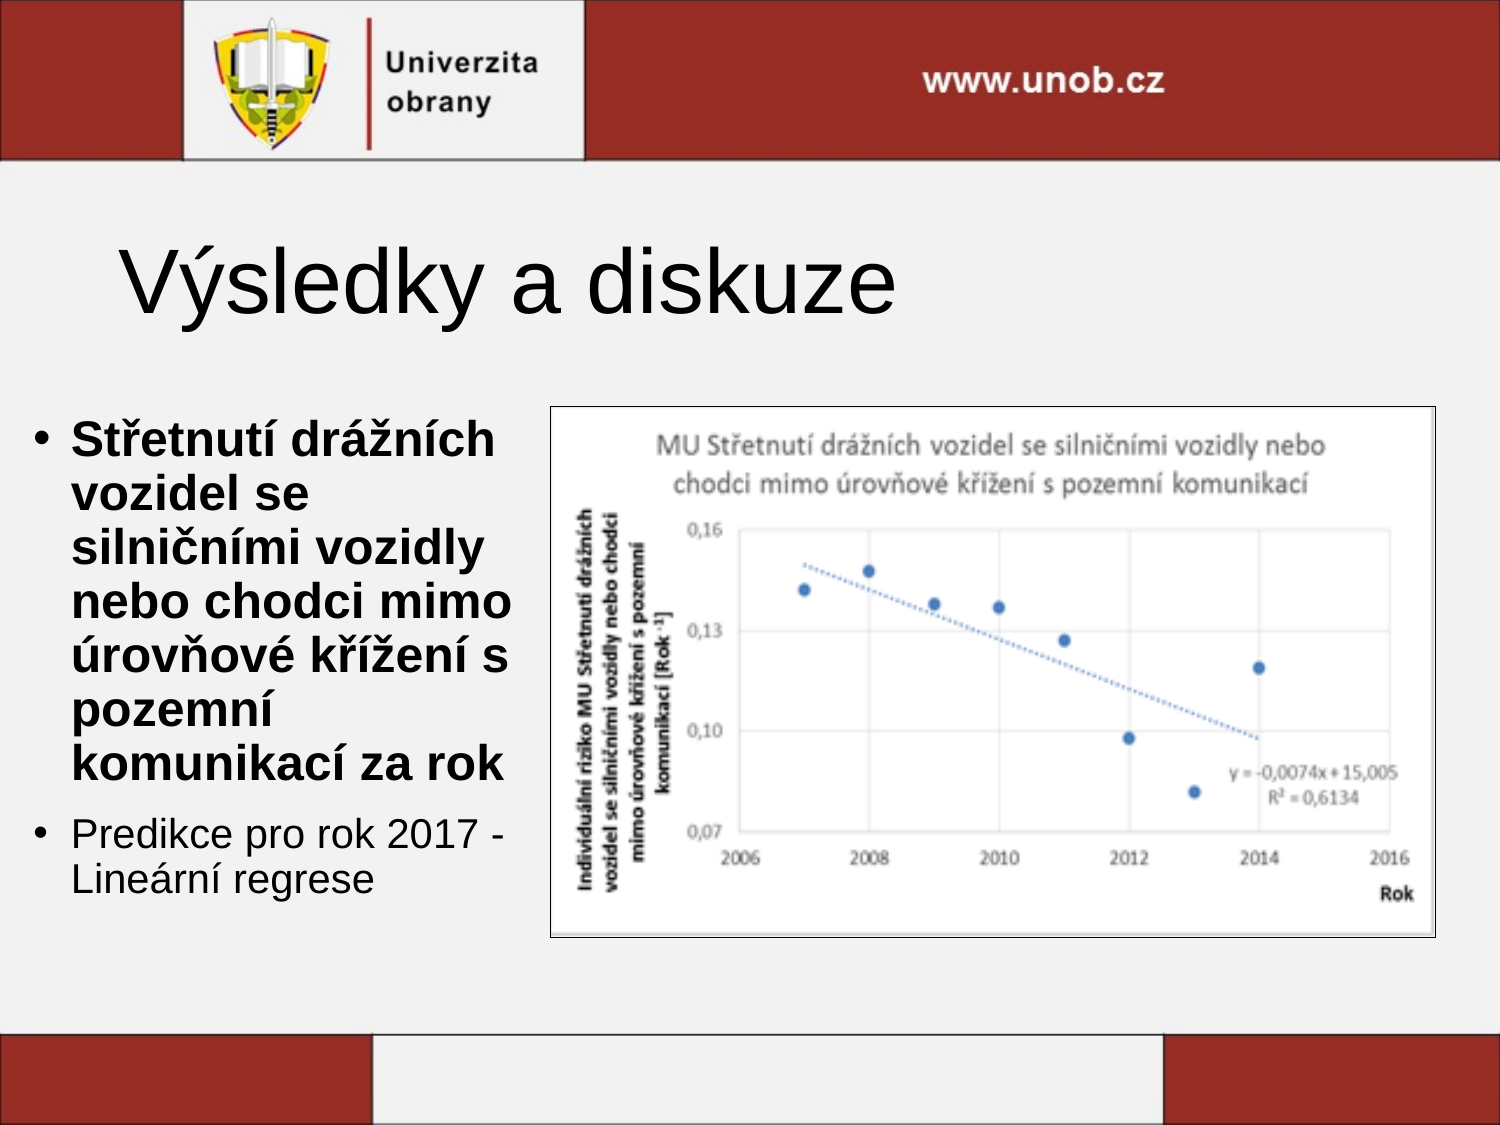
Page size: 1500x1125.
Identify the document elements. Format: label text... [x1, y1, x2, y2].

title Výsledky a diskuze [103, 175, 1397, 393]
picture [0, 0, 1500, 1125]
list Střetnutí drážních vozidel se silničními vozidly nebo chodci mimo úrovňové křížení s pozemní komunikací za rok Predikce pro rok 2017 - Lineární regrese [18, 406, 569, 1014]
